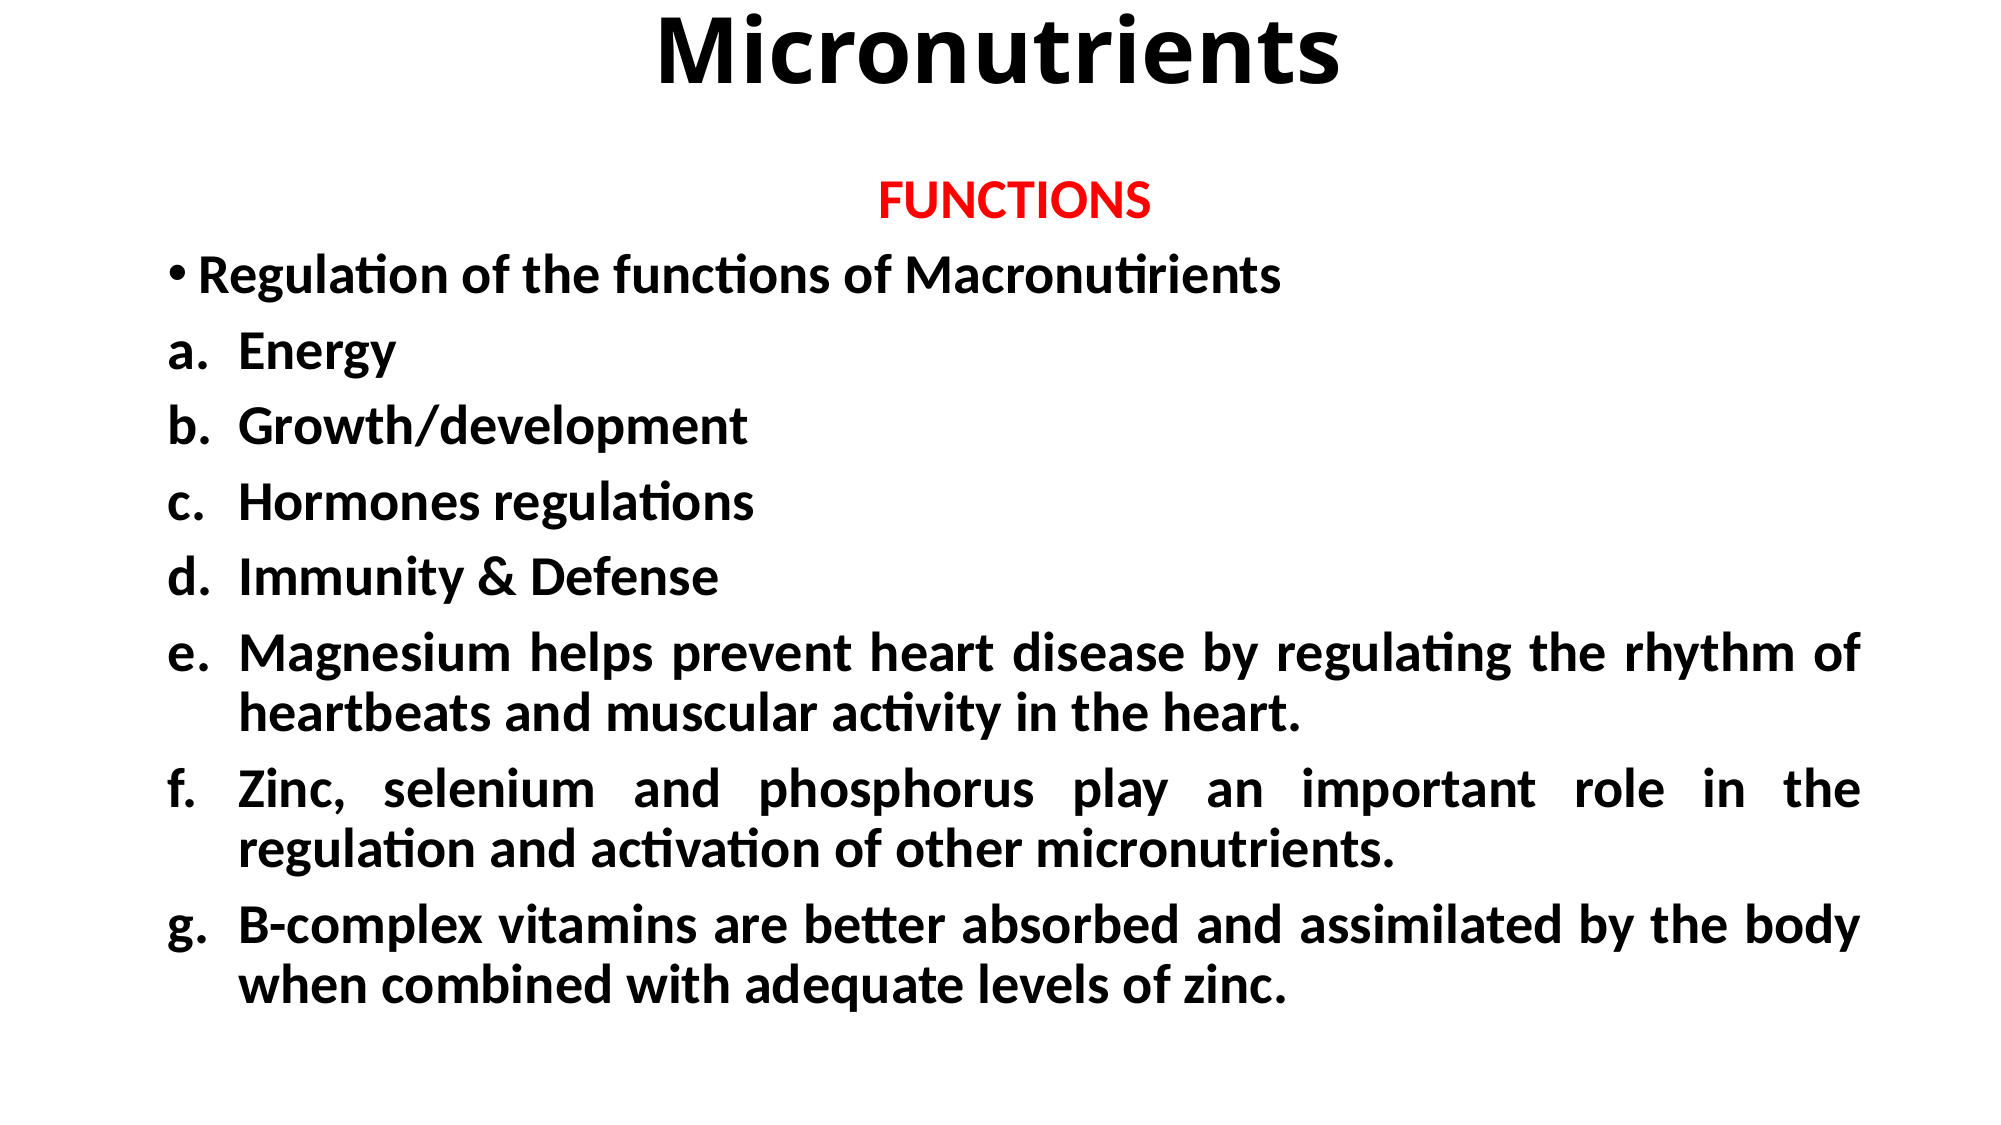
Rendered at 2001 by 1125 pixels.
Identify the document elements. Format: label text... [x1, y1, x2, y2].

title Micronutrients [135, 0, 1861, 163]
list FUNCTIONS Regulation of the functions of Macronutirients Energy Growth/development Hormones regulations Immunity & Defense Magnesium helps prevent heart disease by regulating the rhythm of heartbeats and muscular activity in the heart. Zinc, selenium and phosphorus play an important role in the regulation and activation of other micronutrients. B-complex vitamins are better absorbed and assimilated by the body when combined with adequate levels of zinc. [152, 162, 1878, 1029]
